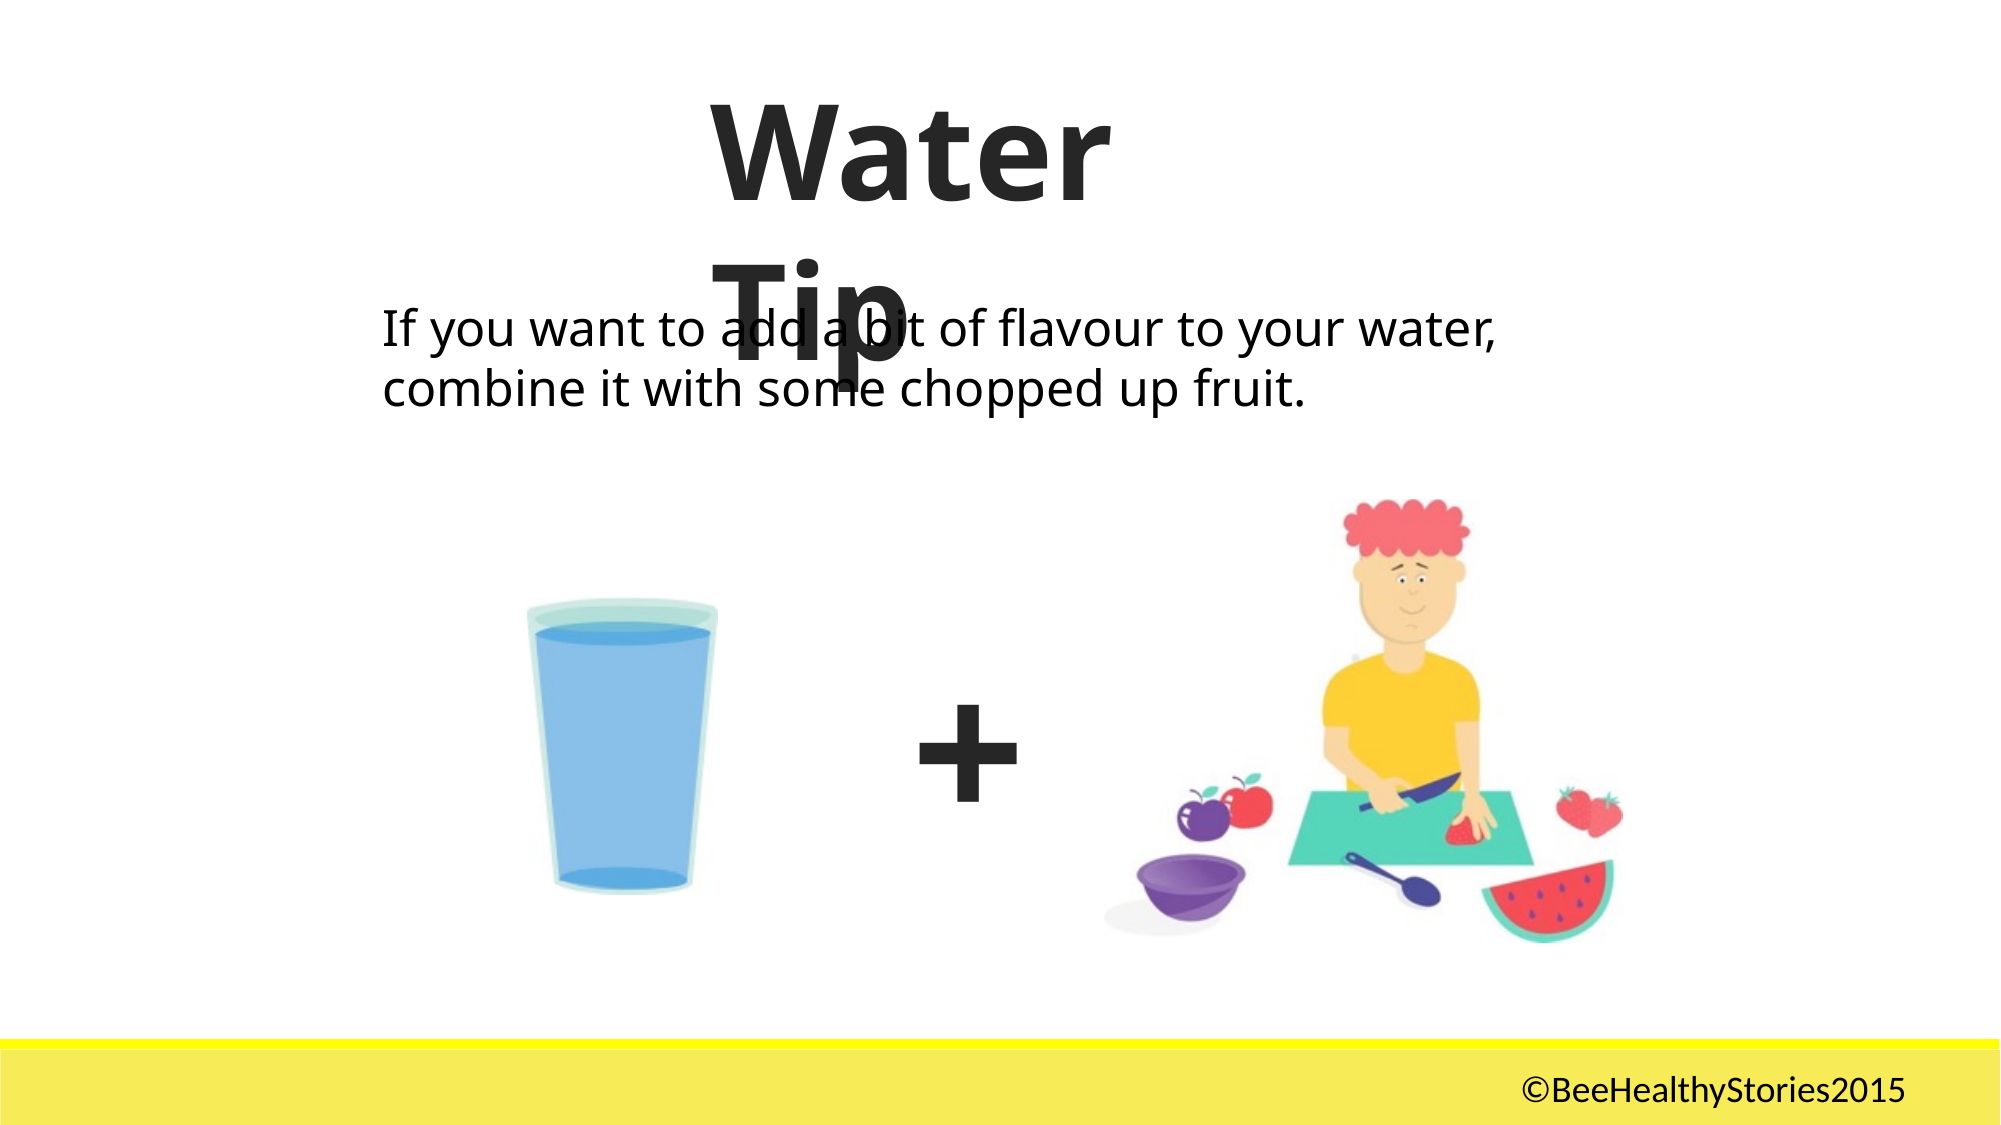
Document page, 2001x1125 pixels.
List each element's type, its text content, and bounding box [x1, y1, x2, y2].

text_box + [896, 617, 1095, 872]
text_box If you want to add a bit of flavour to your water, combine it with some chopped up fruit. [367, 288, 1623, 424]
picture [526, 596, 718, 895]
picture [1104, 498, 1624, 944]
text_box Water Tip [695, 59, 1296, 288]
